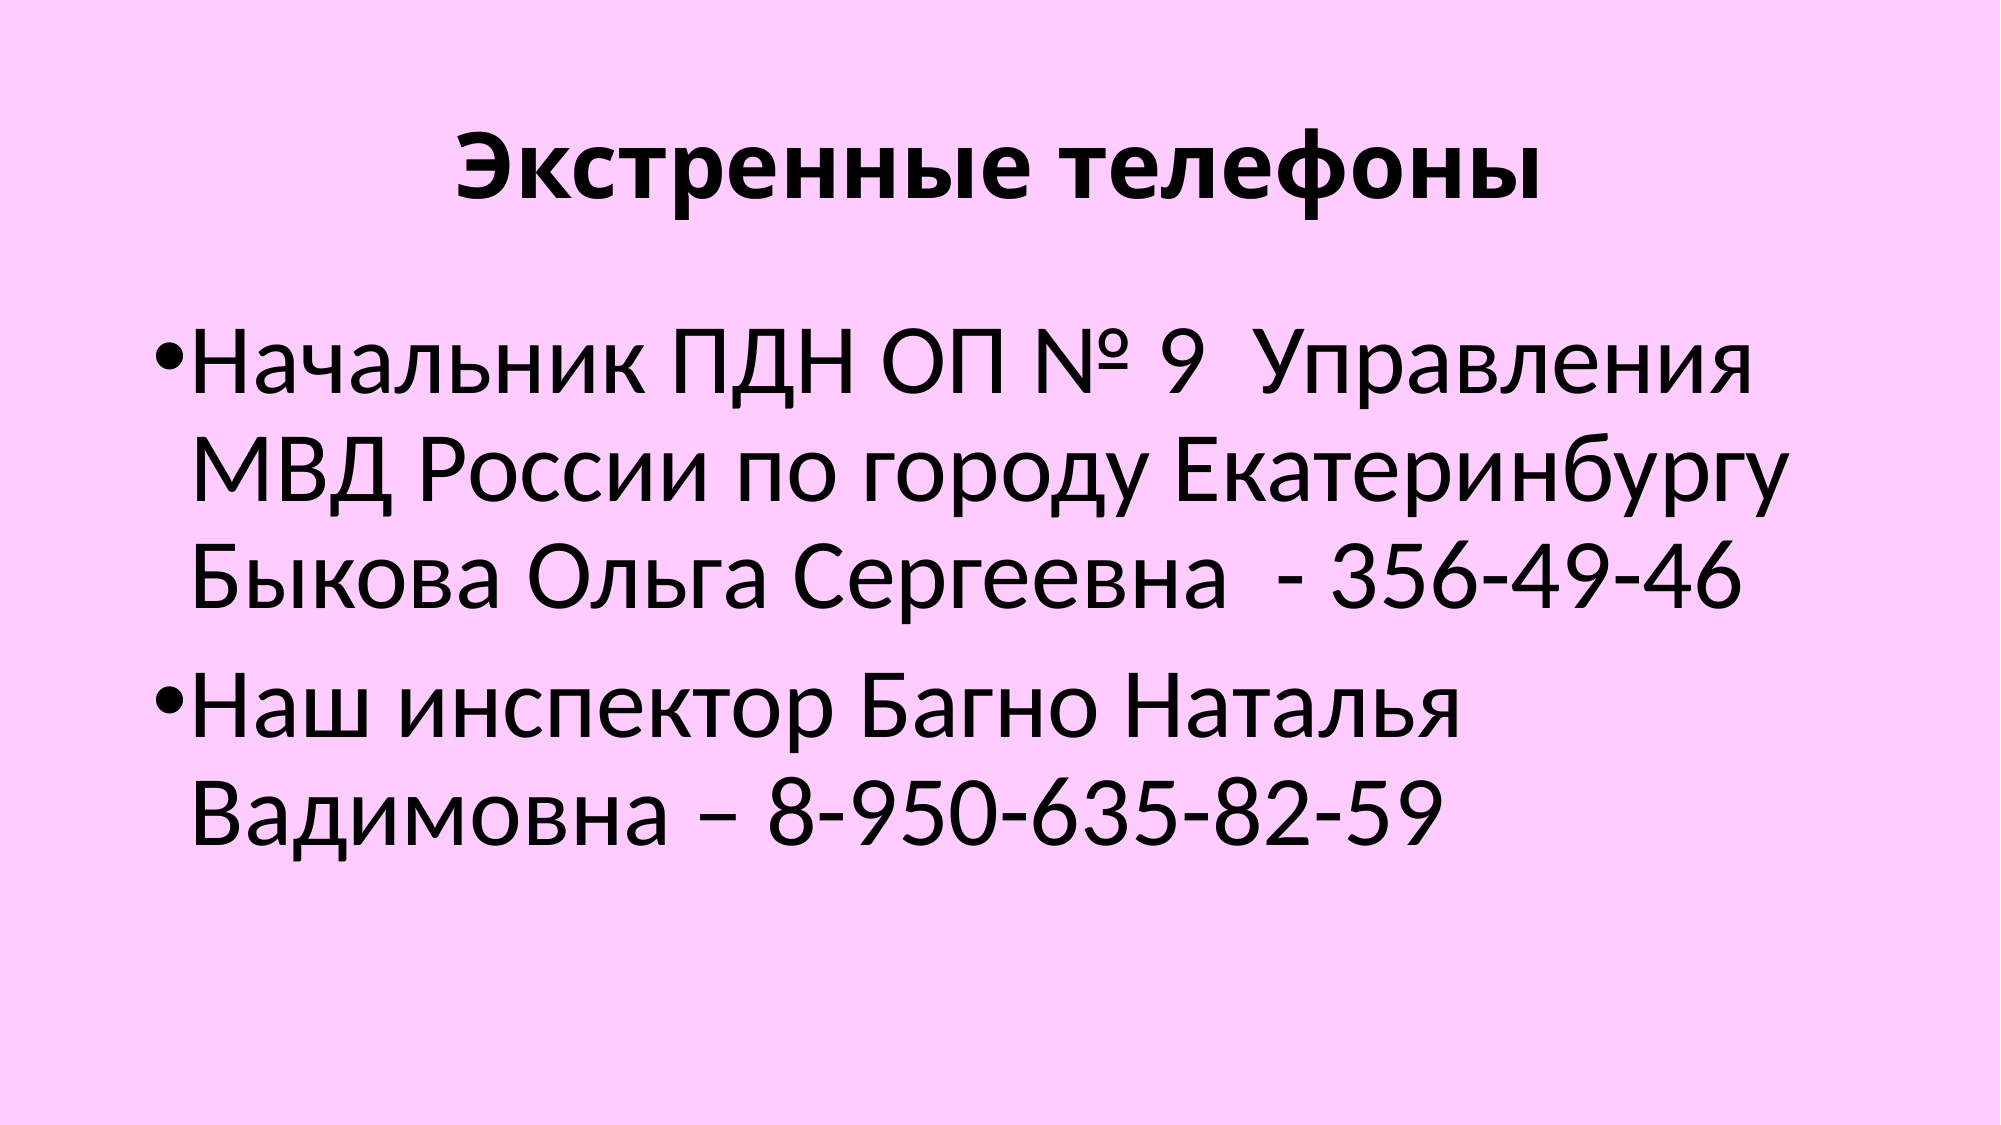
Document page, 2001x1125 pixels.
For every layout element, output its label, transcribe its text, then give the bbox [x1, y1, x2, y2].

title Экстренные телефоны [137, 59, 1863, 278]
list Начальник ПДН ОП № 9 Управления МВД России по городу Екатеринбургу Быкова Ольга Сергеевна - 356-49-46 Наш инспектор Багно Наталья Вадимовна – 8-950-635-82-59 [137, 299, 1863, 1014]
